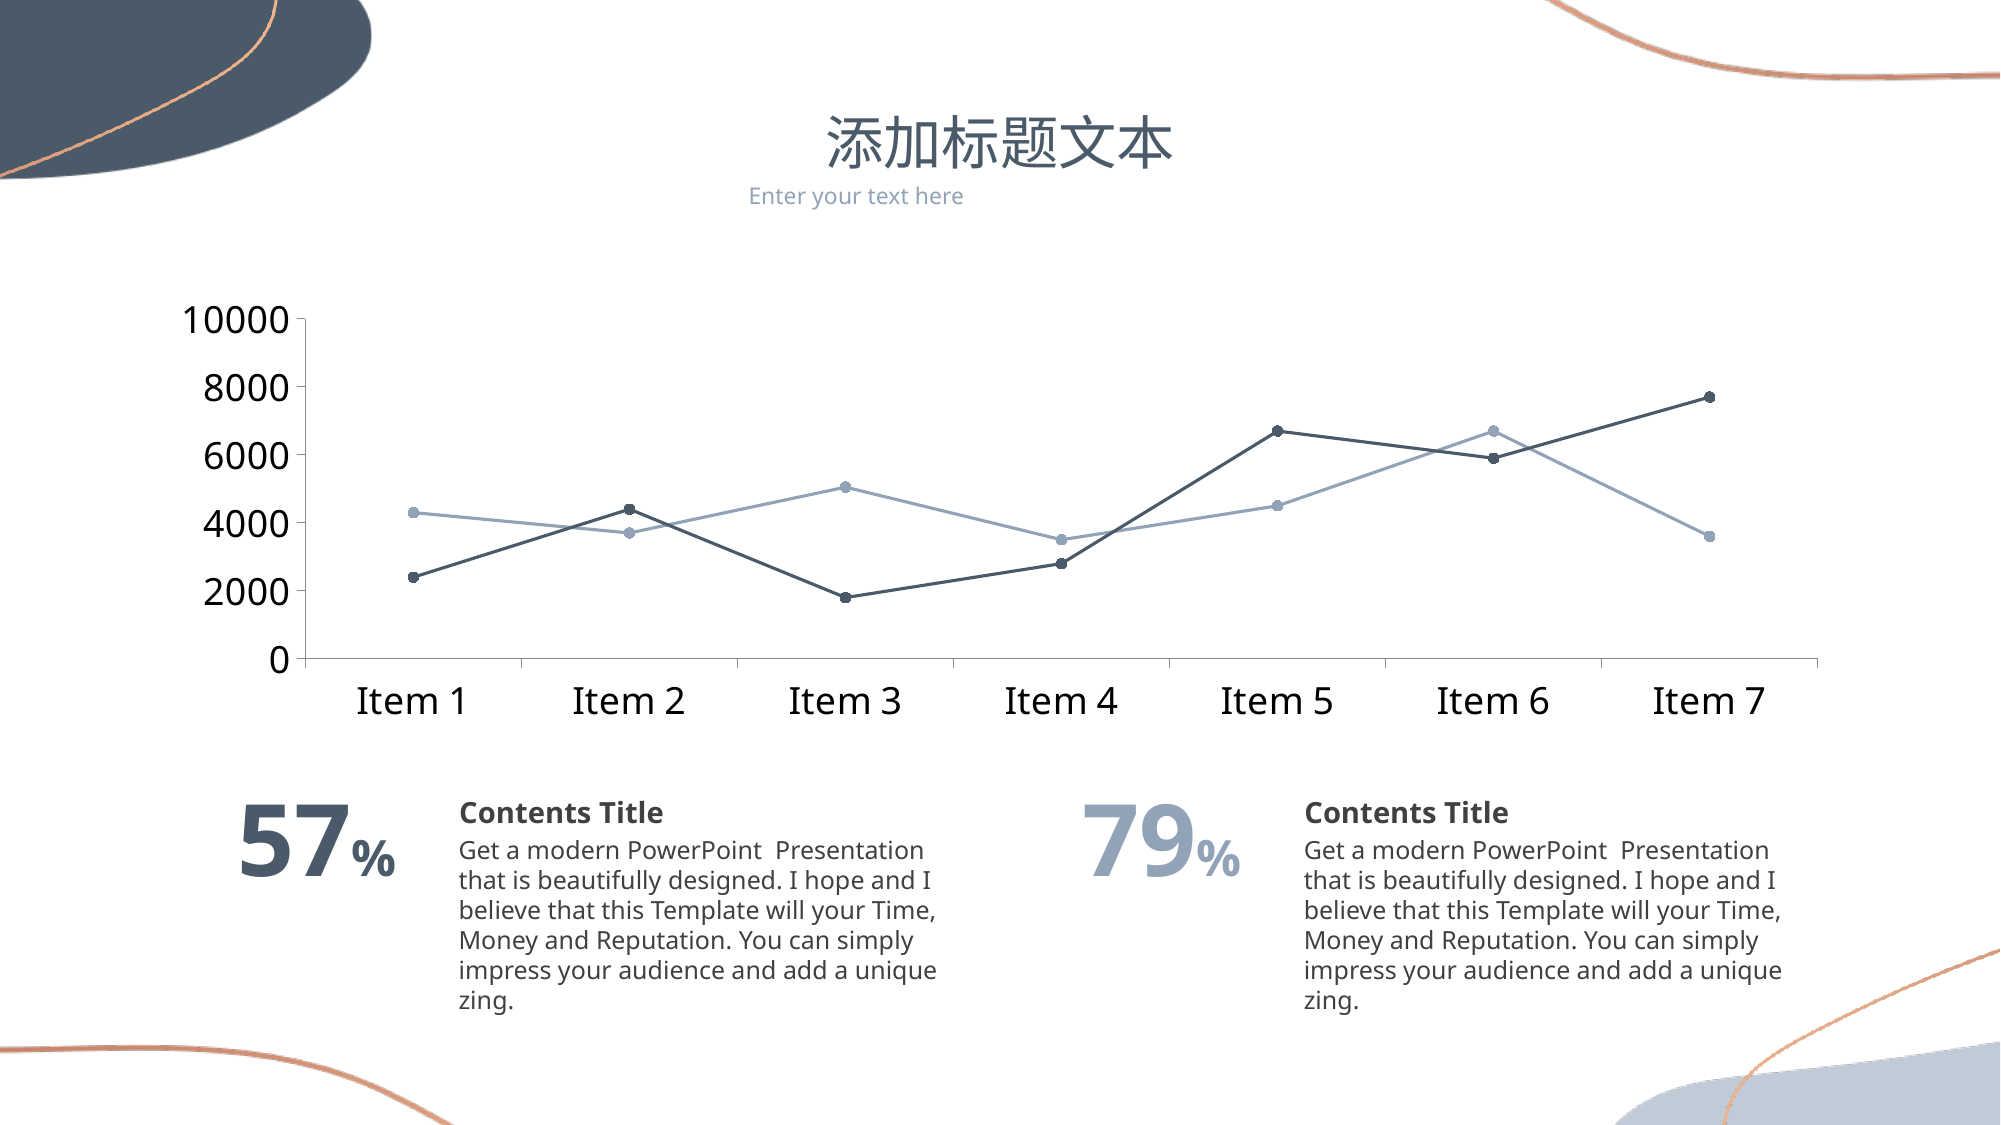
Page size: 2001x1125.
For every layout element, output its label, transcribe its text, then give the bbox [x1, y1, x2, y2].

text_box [441, 786, 993, 1025]
text_box 添加标题文本 [810, 98, 1190, 174]
picture [1603, 918, 2001, 1125]
text_box 57% [222, 768, 412, 904]
text_box 79% [1067, 768, 1258, 904]
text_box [1286, 786, 1838, 1025]
text_box Enter your text here [733, 174, 1266, 217]
picture [0, 1018, 478, 1125]
picture [1522, 0, 2001, 107]
chart [147, 284, 1852, 735]
picture [0, 0, 372, 207]
